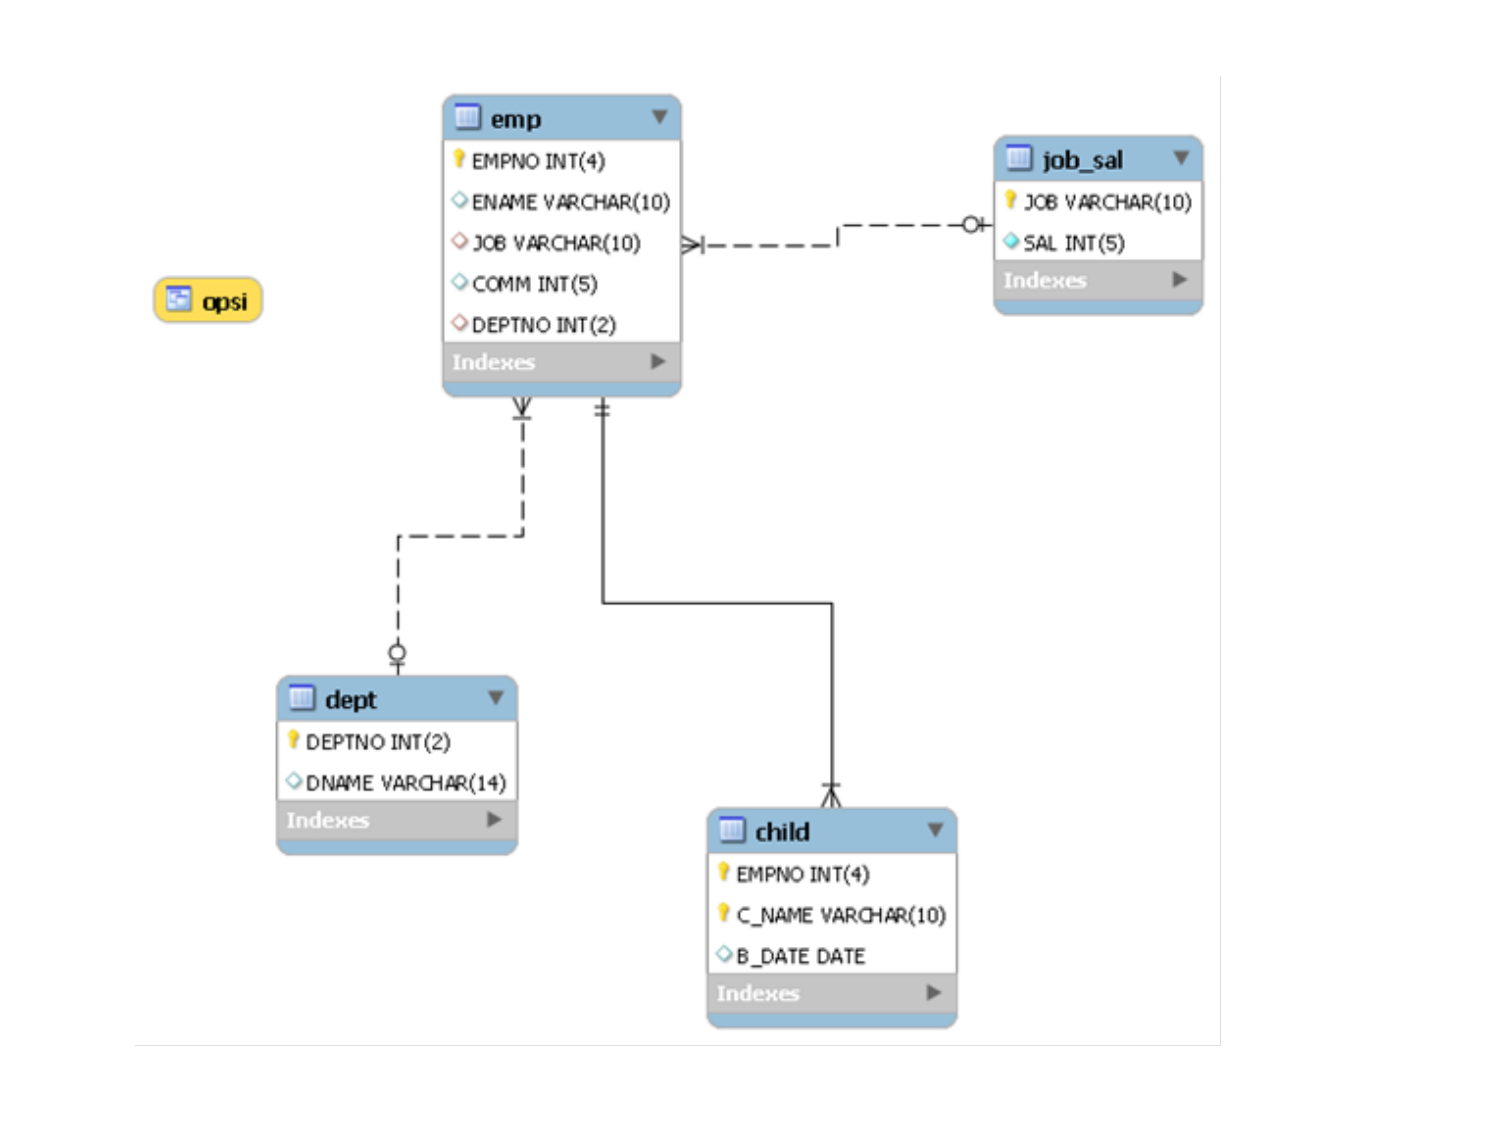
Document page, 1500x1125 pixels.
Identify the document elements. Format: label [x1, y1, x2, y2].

picture [135, 76, 1223, 1049]
